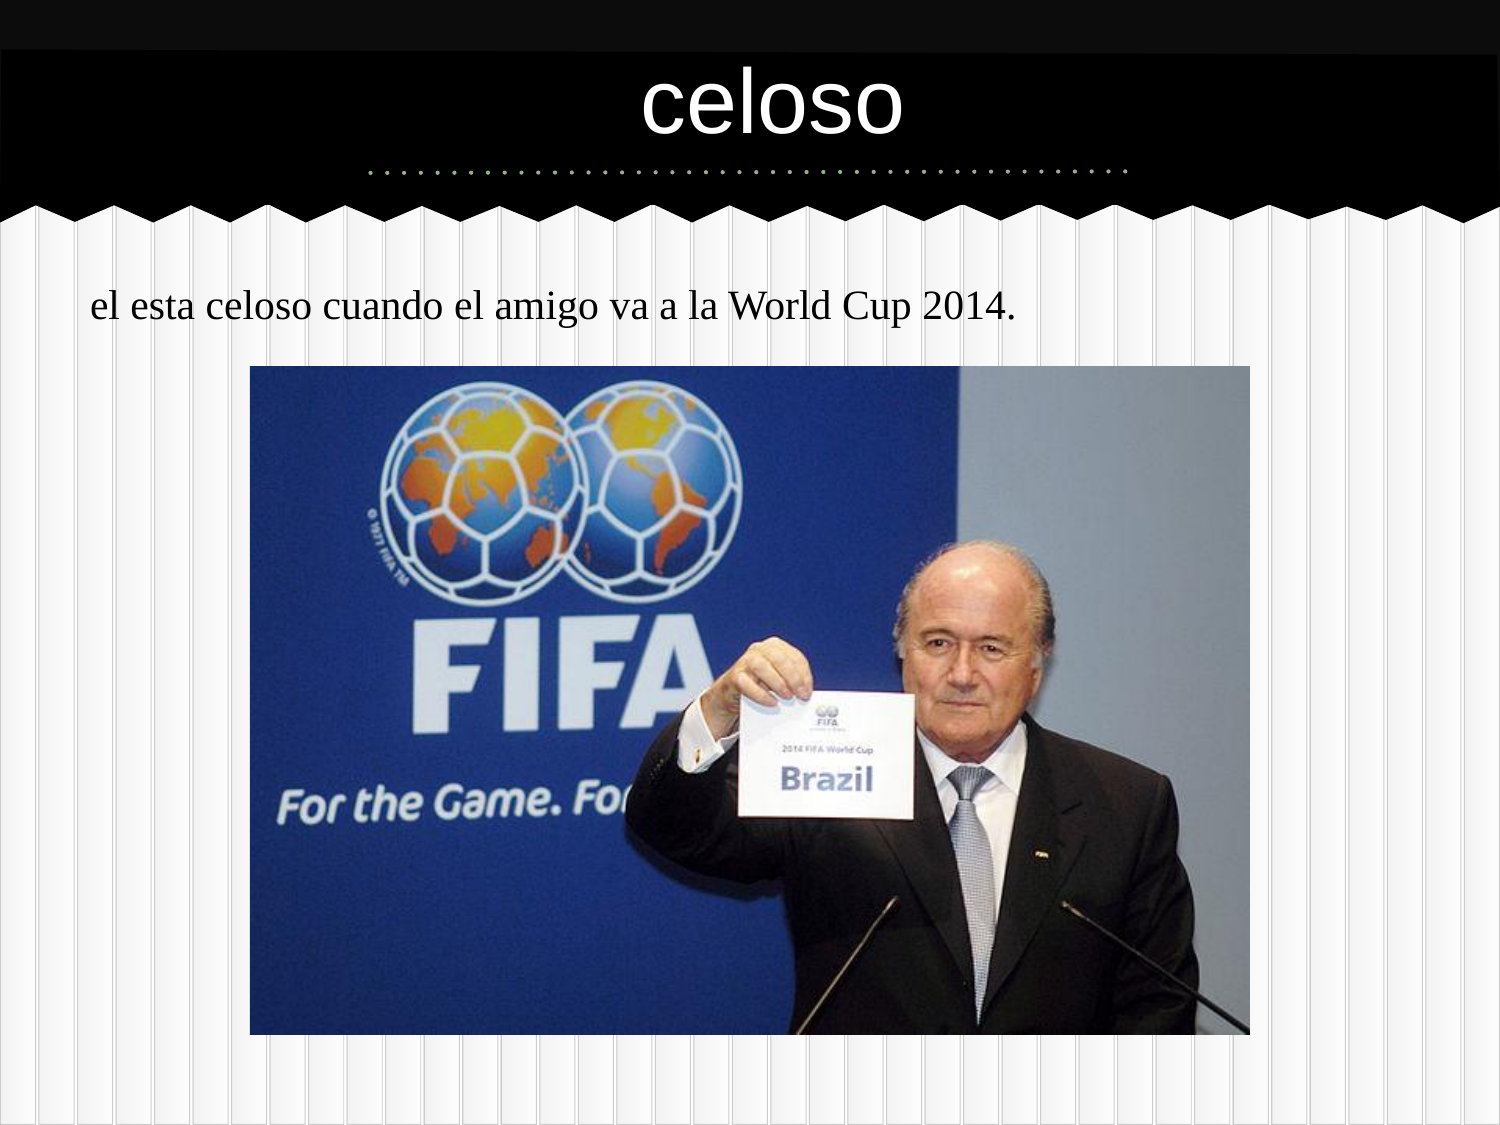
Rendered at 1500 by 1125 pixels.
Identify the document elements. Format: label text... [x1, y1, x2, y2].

title celoso [75, 2, 1425, 191]
list el esta celoso cuando el amigo va a la World Cup 2014. [75, 262, 1425, 1057]
text_box [249, 366, 1250, 1035]
